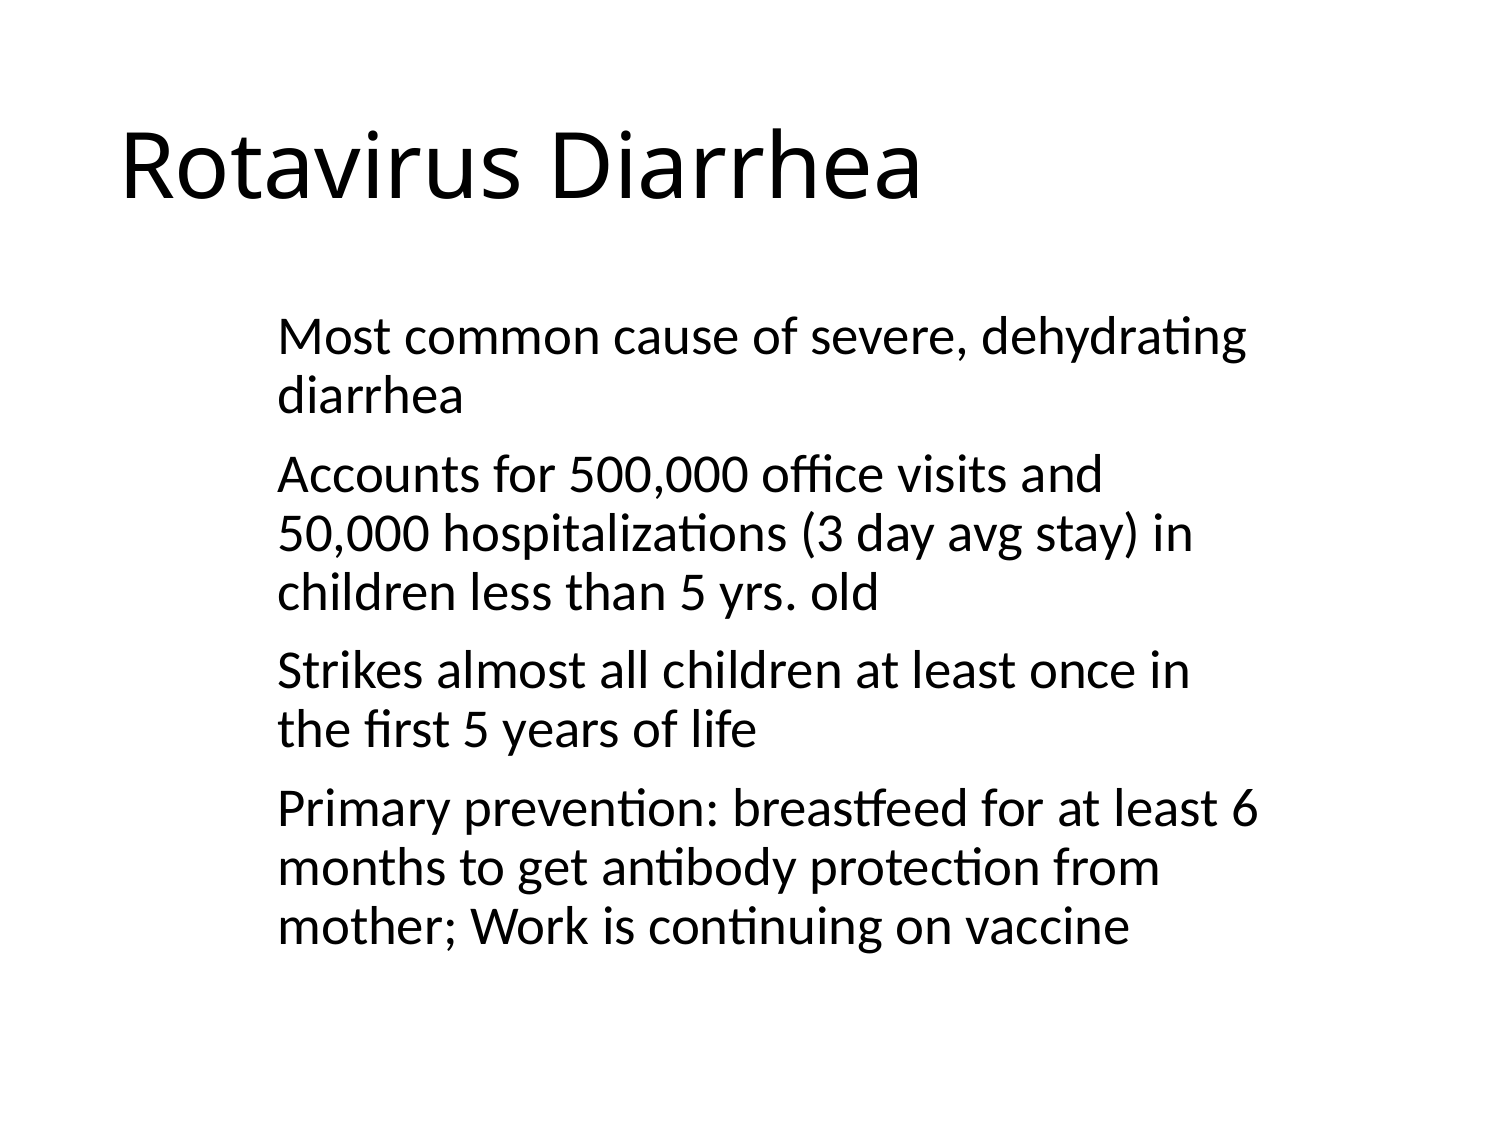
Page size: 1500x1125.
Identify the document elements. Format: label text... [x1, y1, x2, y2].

list Most common cause of severe, dehydrating diarrhea Accounts for 500,000 office visits and 50,000 hospitalizations (3 day avg stay) in children less than 5 yrs. old Strikes almost all children at least once in the first 5 years of life Primary prevention: breastfeed for at least 6 months to get antibody protection from mother; Work is continuing on vaccine [262, 299, 1275, 975]
title Rotavirus Diarrhea [103, 59, 1397, 278]
